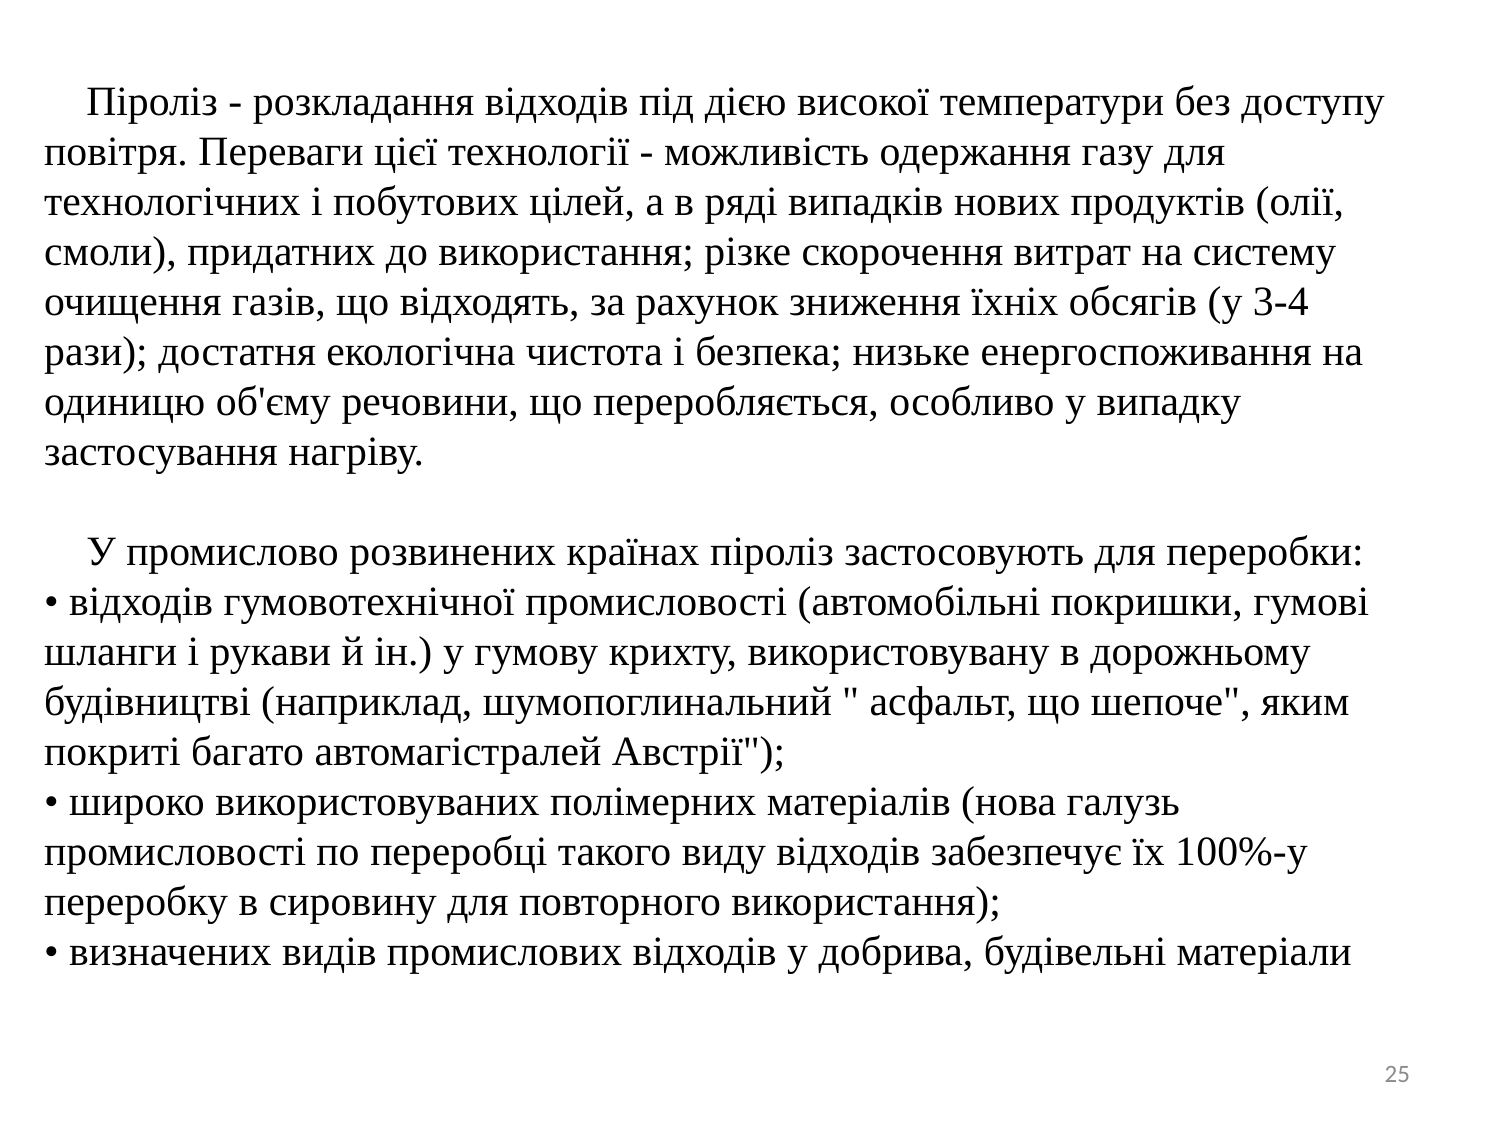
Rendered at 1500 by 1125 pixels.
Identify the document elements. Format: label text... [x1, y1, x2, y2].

slide_number 25 [1074, 1042, 1425, 1103]
text_box Піроліз - розкладання відходів під дією високої температури без доступу повітря. Переваги цієї технології - можливість одержання газу для технологічних і побутових цілей, а в ряді випадків нових продуктів (олії, смоли), придатних до використання; різке скорочення витрат на систему очищення газів, що відходять, за рахунок зниження їхніх обсягів (у 3-4 рази); достатня екологічна чистота і безпека; низьке енергоспоживання на одиницю об'єму речовини, що переробляється, особливо у випадку застосування нагріву. У промислово розвинених країнах піроліз застосовують для переробки: • відходів гумовотехнічної промисловості (автомобільні покришки, гумові шланги і рукави й ін.) у гумову крихту, використовувану в дорожньому будівництві (наприклад, шумопоглинальний " асфальт, що шепоче", яким покриті багато автомагістралей Австрії"); • широко використовуваних полімерних матеріалів (нова галузь промисловості по переробці такого виду відходів забезпечує їх 100%-у переробку в сировину для повторного використання); • визначених видів промислових відходів у добрива, будівельні матеріали [29, 66, 1436, 982]
